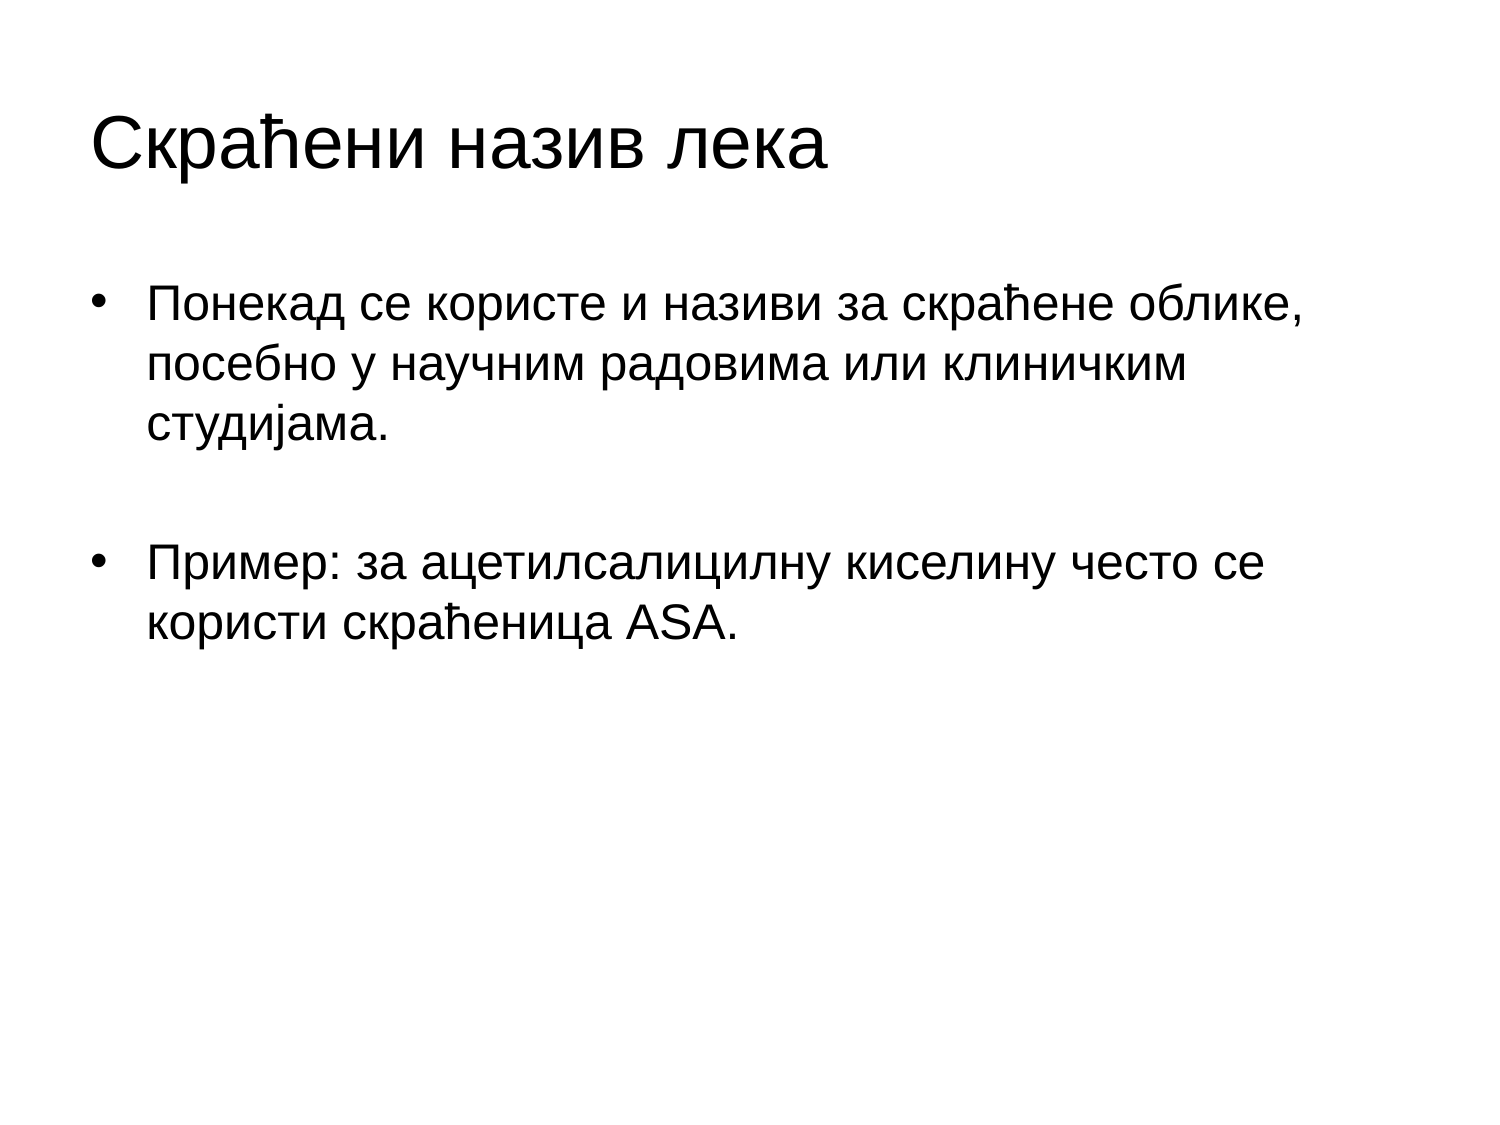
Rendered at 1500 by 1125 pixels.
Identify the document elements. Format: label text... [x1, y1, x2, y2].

title Скраћени назив лека [75, 45, 1425, 233]
list Понекад се користе и називи за скраћене облике, посебно у научним радовима или клиничким студијама. Пример: за ацетилсалицилну киселину често се користи скраћеница ASA. [75, 262, 1425, 1005]
